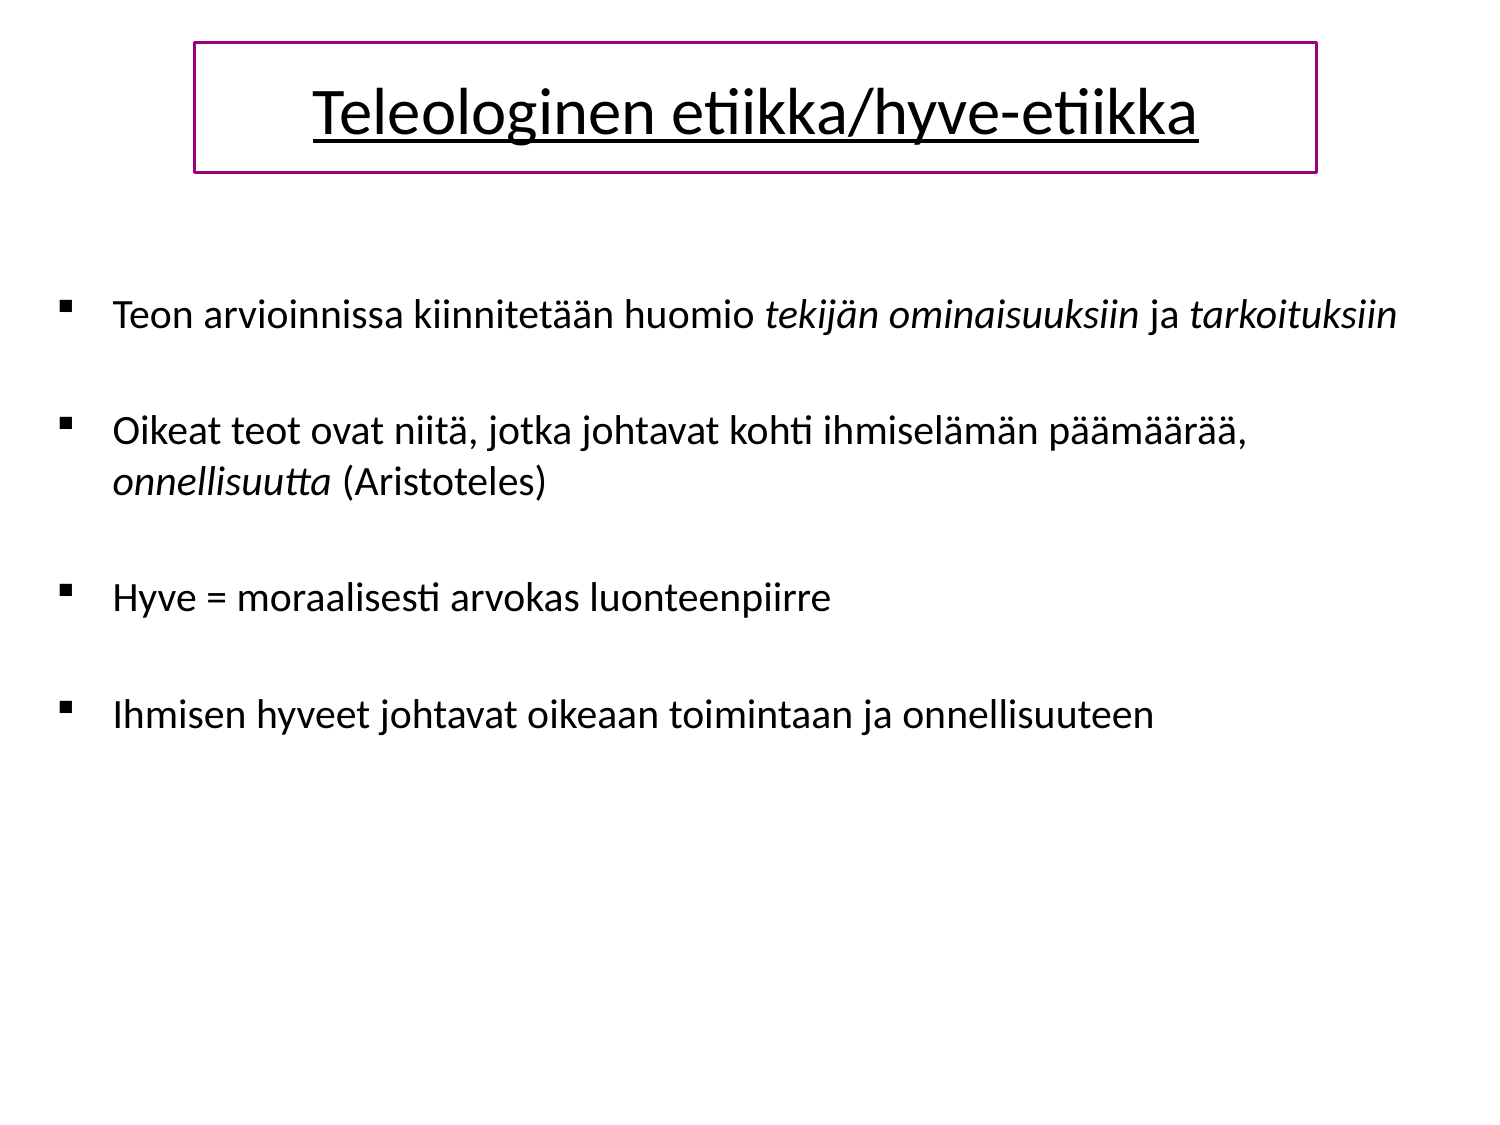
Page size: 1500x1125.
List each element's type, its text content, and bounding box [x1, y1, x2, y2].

list Teon arvioinnissa kiinnitetään huomio tekijän ominaisuuksiin ja tarkoituksiin Oikeat teot ovat niitä, jotka johtavat kohti ihmiselämän päämäärää, onnellisuutta (Aristoteles) Hyve = moraalisesti arvokas luonteenpiirre Ihmisen hyveet johtavat oikeaan toimintaan ja onnellisuuteen [41, 278, 1459, 870]
title Teleologinen etiikka/hyve-etiikka [193, 41, 1319, 175]
